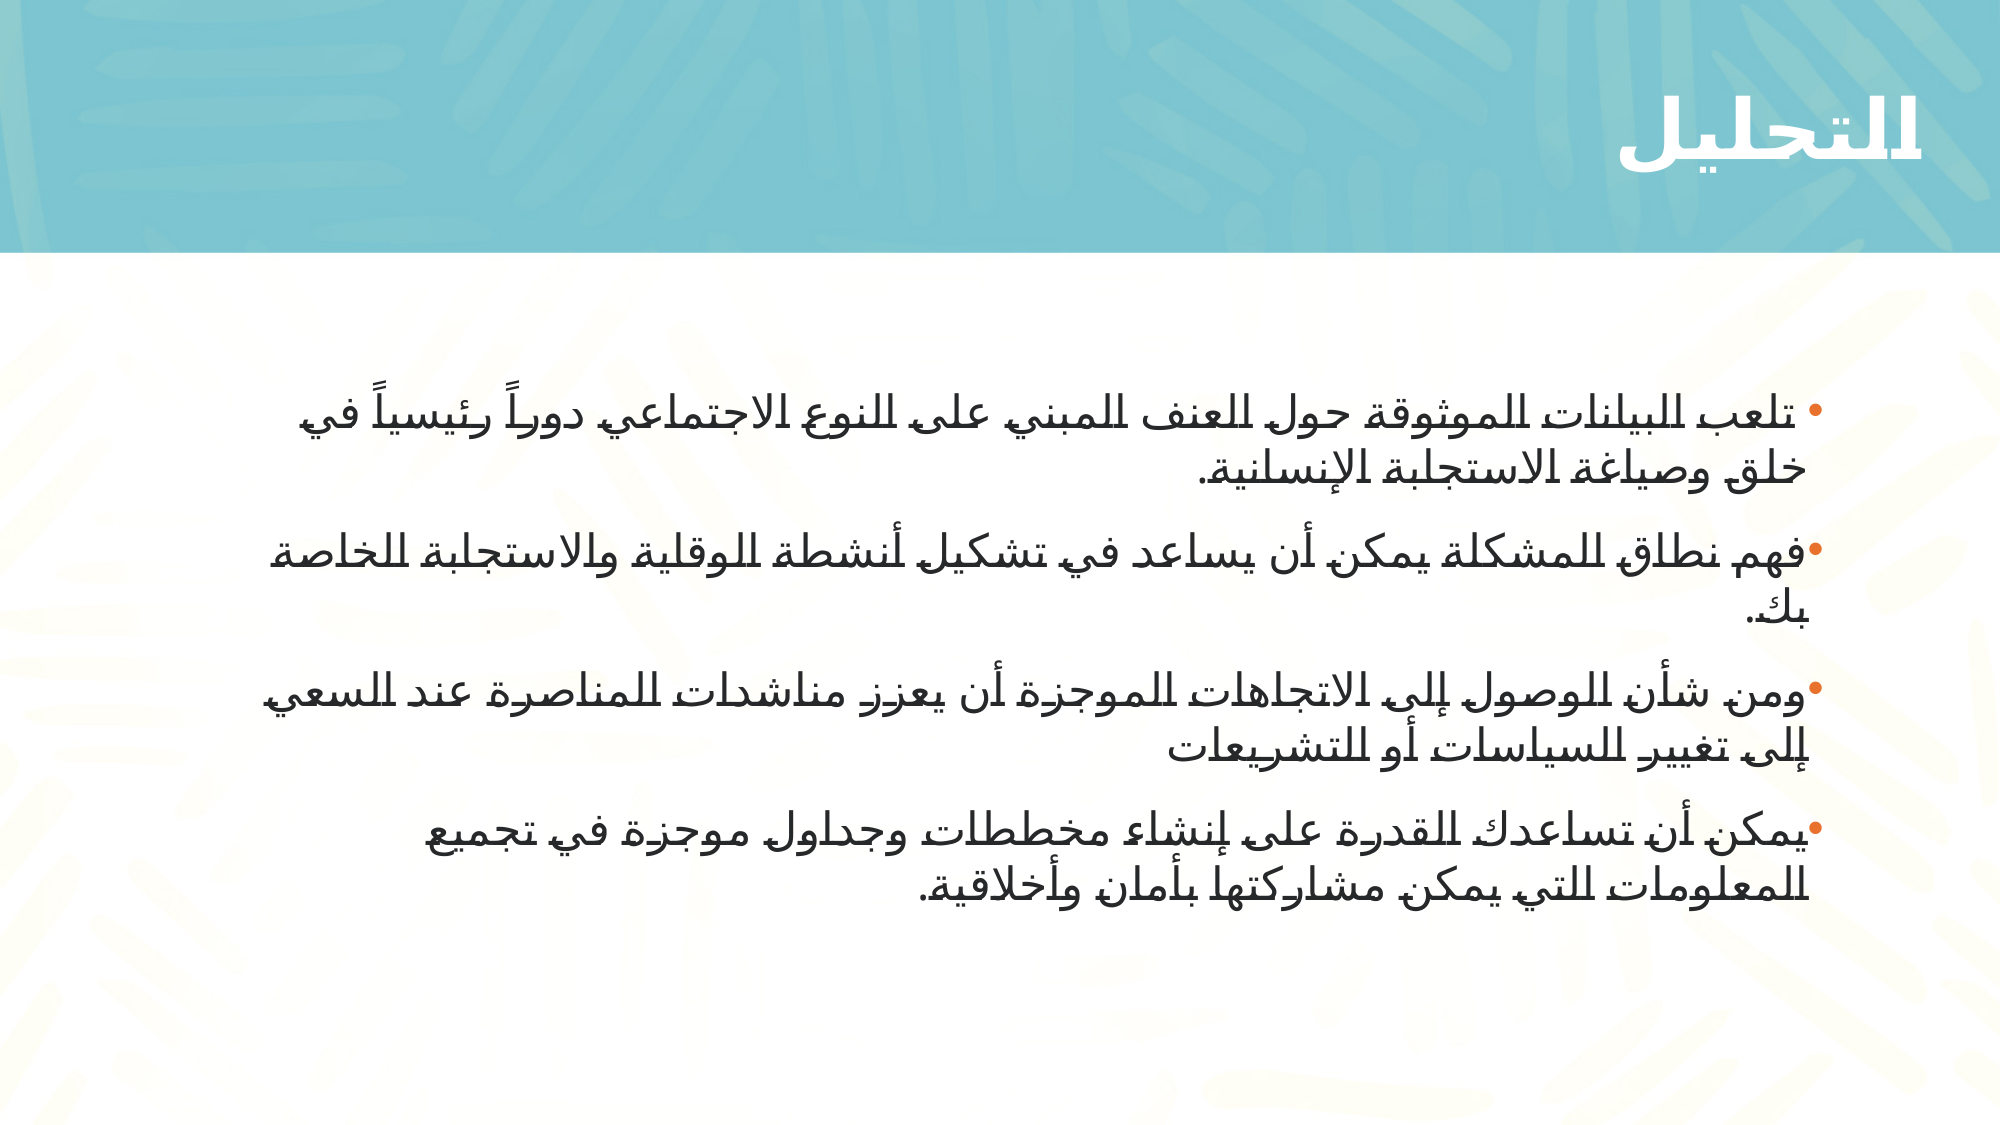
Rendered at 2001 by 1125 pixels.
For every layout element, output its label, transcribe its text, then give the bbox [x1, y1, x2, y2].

text_box تلعب البيانات الموثوقة حول العنف المبني على النوع الاجتماعي دوراً رئيسياً في خلق وصياغة الاستجابة الإنسانية. فهم نطاق المشكلة يمكن أن يساعد في تشكيل أنشطة الوقاية والاستجابة الخاصة بك. ومن شأن الوصول إلى الاتجاهات الموجزة أن يعزز مناشدات المناصرة عند السعي إلى تغيير السياسات أو التشريعات يمكن أن تساعدك القدرة على إنشاء مخططات وجداول موجزة في تجميع المعلومات التي يمكن مشاركتها بأمان وأخلاقية. [236, 375, 1831, 1035]
text_box التحليل [61, 33, 1938, 220]
picture [0, 0, 2000, 1125]
